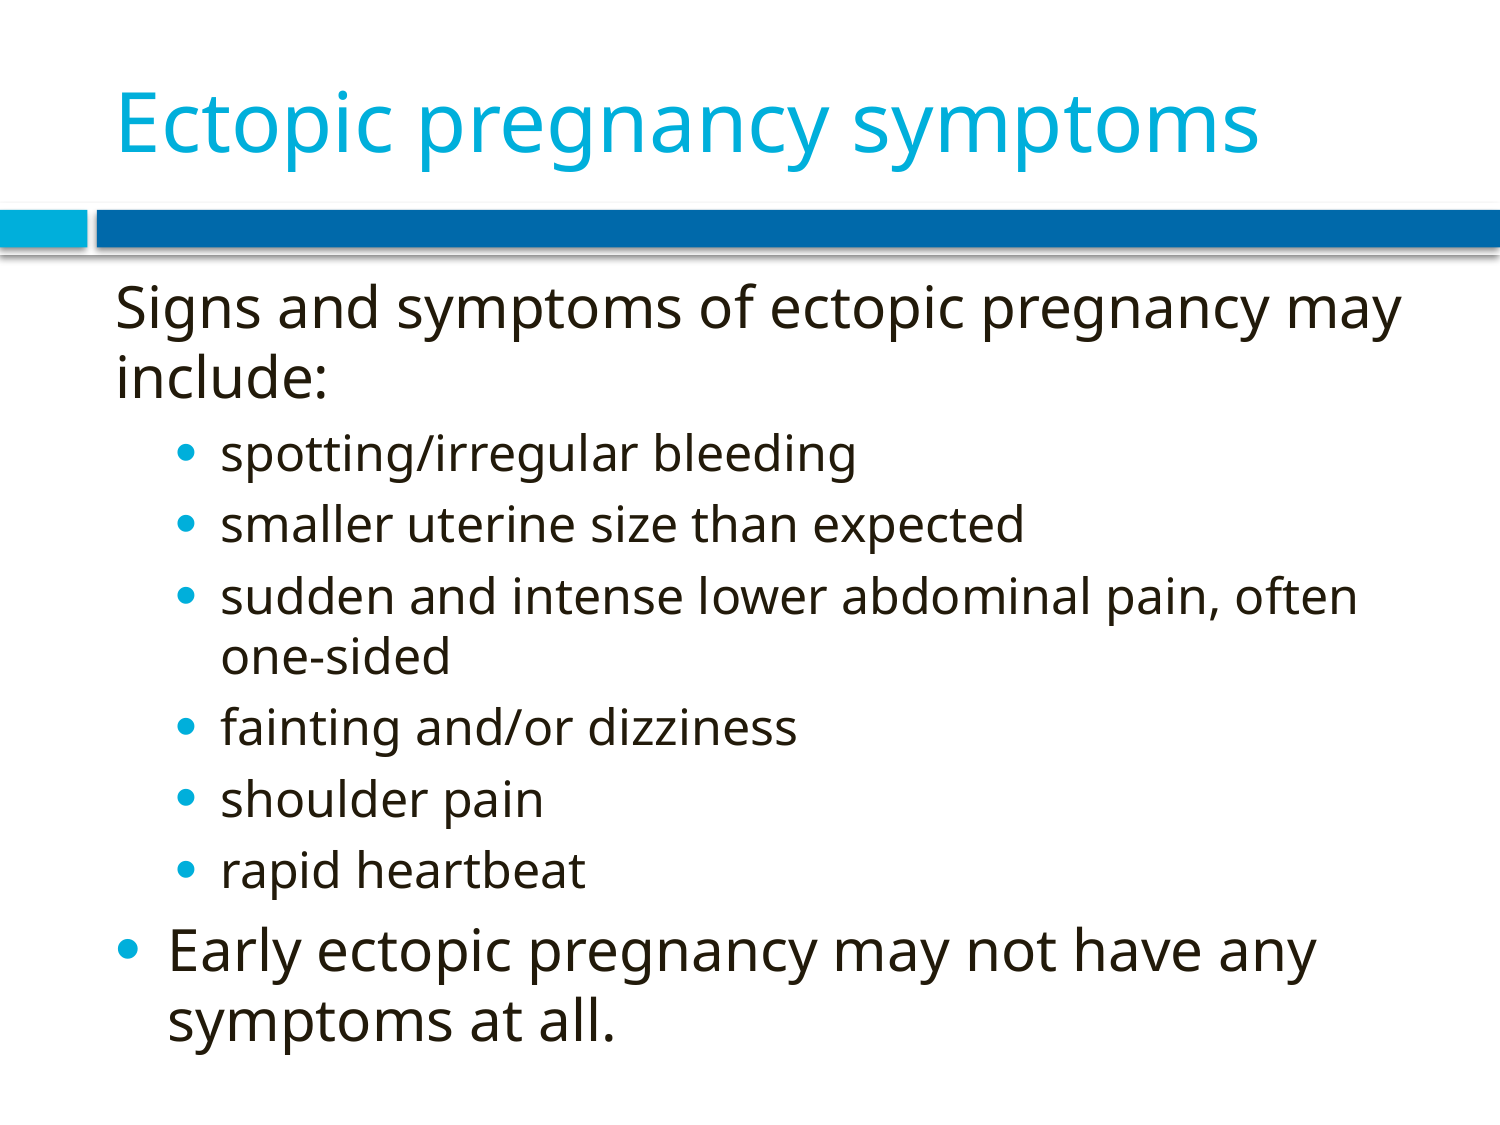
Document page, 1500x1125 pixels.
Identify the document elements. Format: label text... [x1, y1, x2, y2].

list Signs and symptoms of ectopic pregnancy may include: spotting/irregular bleeding smaller uterine size than expected sudden and intense lower abdominal pain, often one-sided fainting and/or dizziness shoulder pain rapid heartbeat Early ectopic pregnancy may not have any symptoms at all. [100, 262, 1438, 1100]
title Ectopic pregnancy symptoms [99, 37, 1438, 200]
